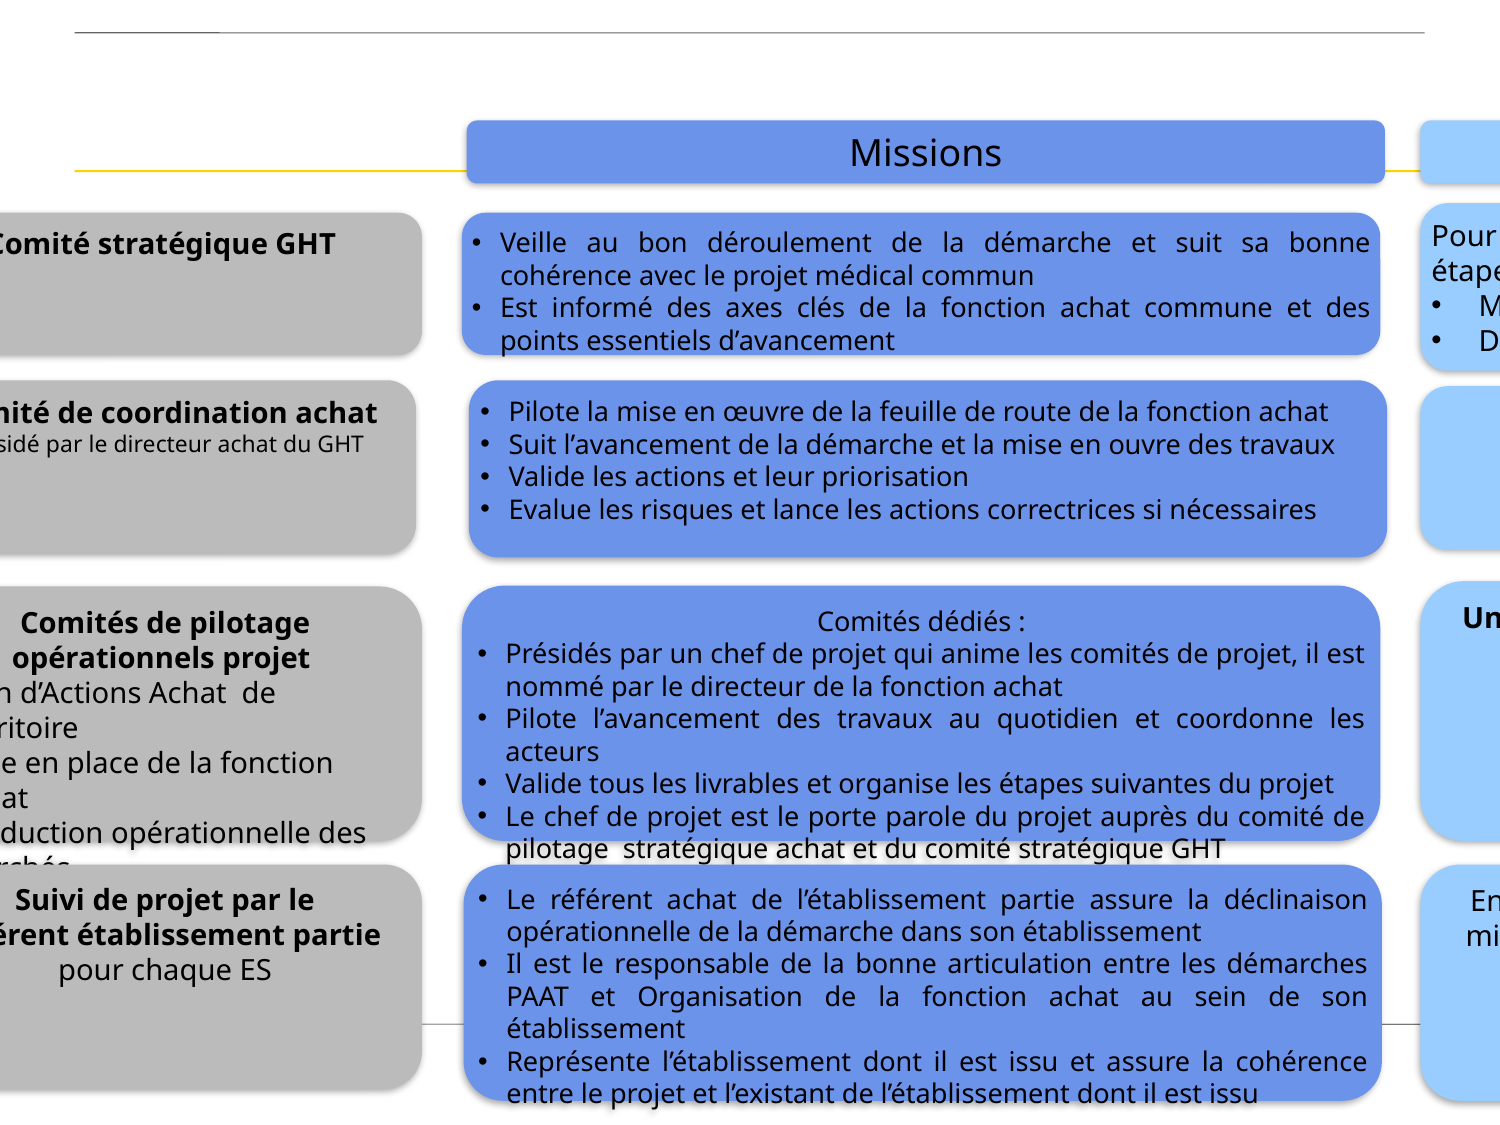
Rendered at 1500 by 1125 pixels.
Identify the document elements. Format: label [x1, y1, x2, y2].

text_box [0, 120, 1500, 1102]
